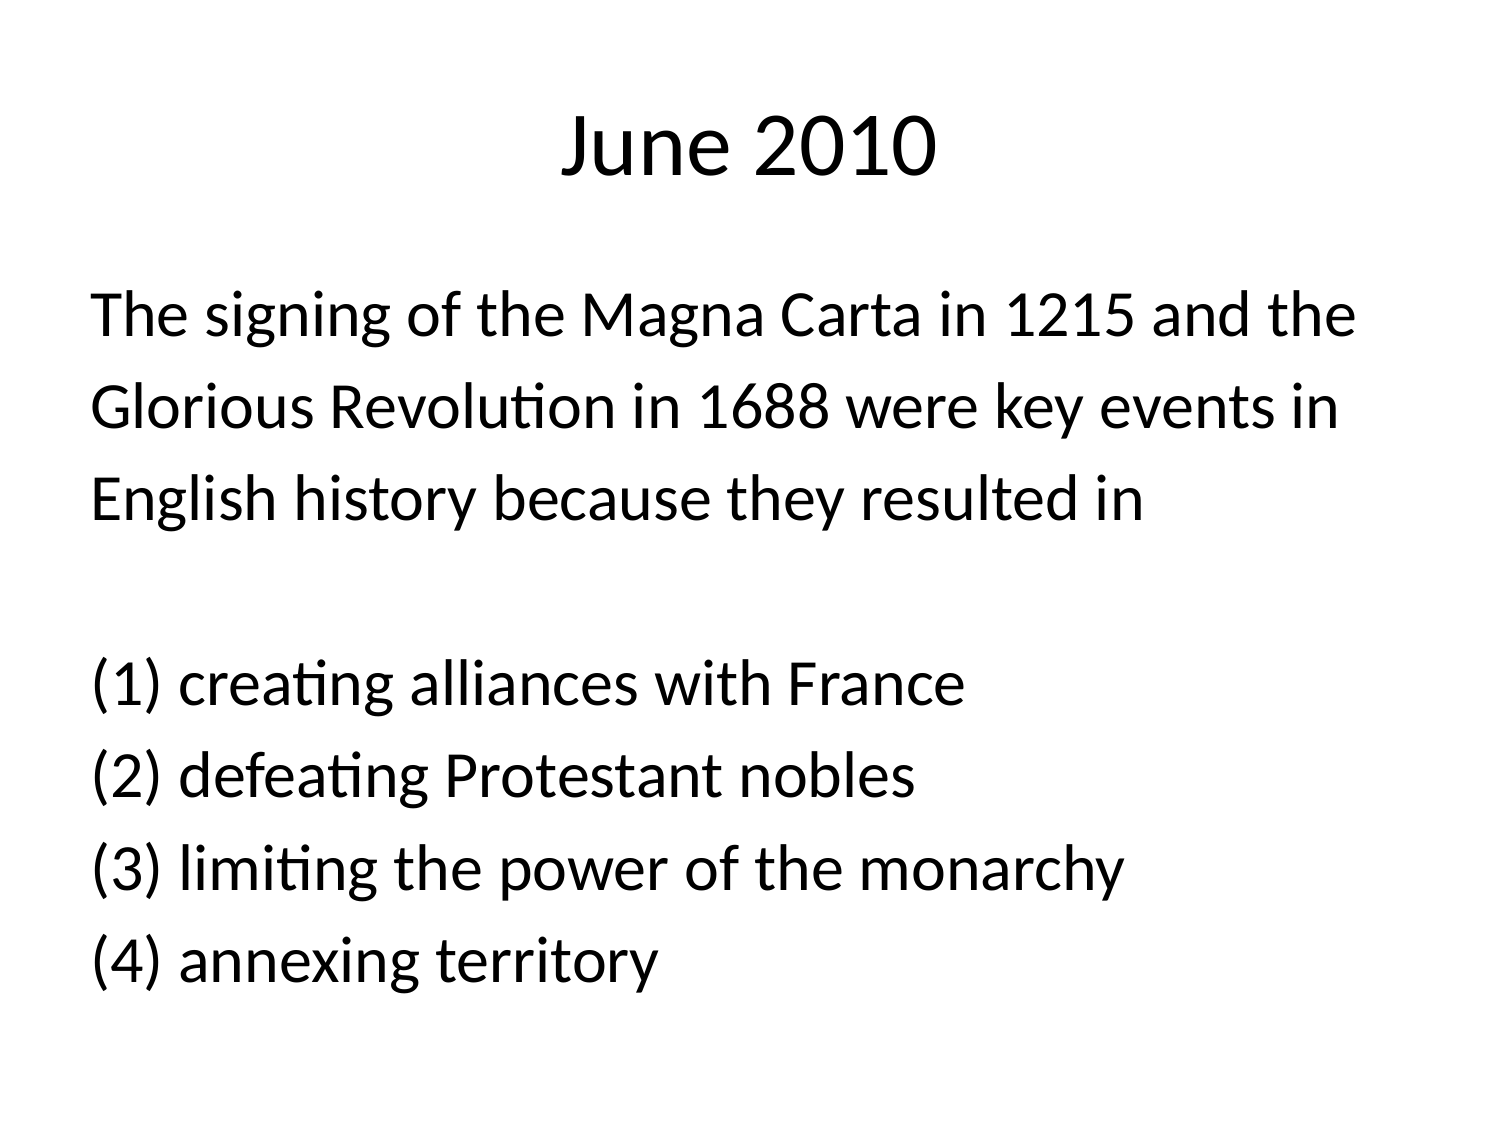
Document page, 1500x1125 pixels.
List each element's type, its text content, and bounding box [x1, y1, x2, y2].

title June 2010 [75, 45, 1425, 233]
list The signing of the Magna Carta in 1215 and the Glorious Revolution in 1688 were key events in English history because they resulted in (1) creating alliances with France (2) defeating Protestant nobles (3) limiting the power of the monarchy (4) annexing territory [75, 262, 1425, 1005]
